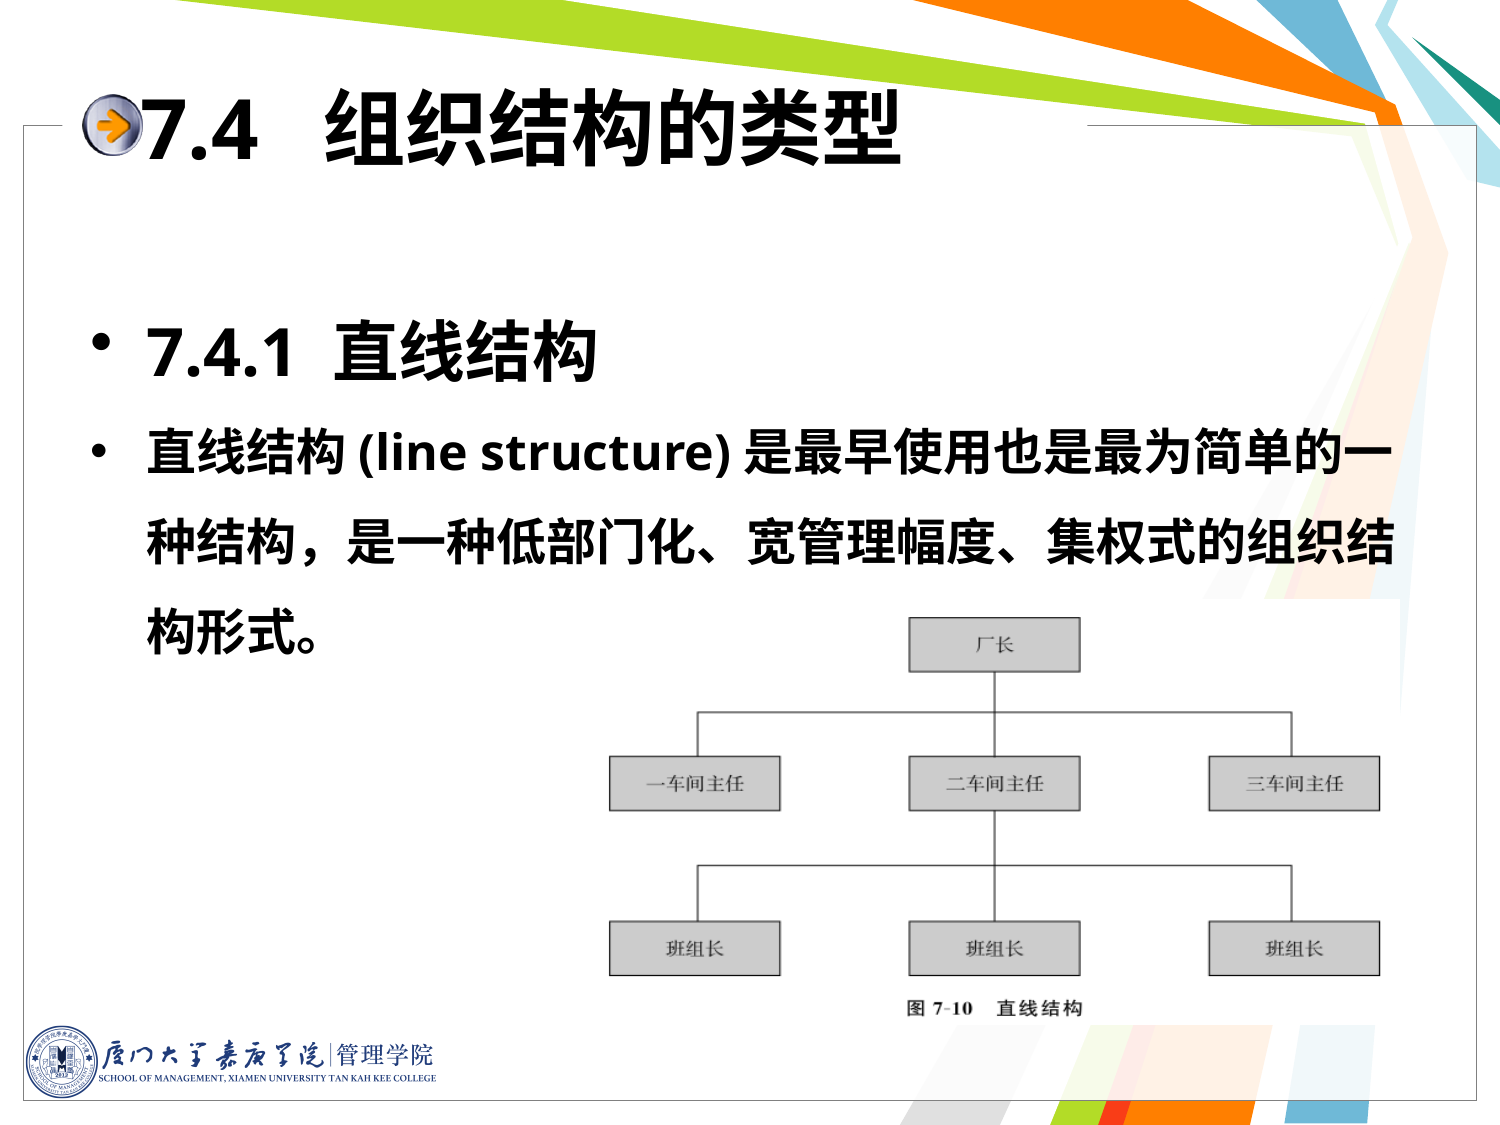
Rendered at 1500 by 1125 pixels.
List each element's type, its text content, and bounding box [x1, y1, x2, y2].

picture [82, 94, 125, 156]
picture [587, 599, 1401, 1026]
title 7.4 组织结构的类型 [125, 32, 1159, 220]
picture [24, 1024, 438, 1100]
list 7.4.1 直线结构 直线结构(line structure)是最早使用也是最为简单的一种结构，是一种低部门化、宽管理幅度、集权式的组织结构形式。 [75, 262, 1425, 1005]
